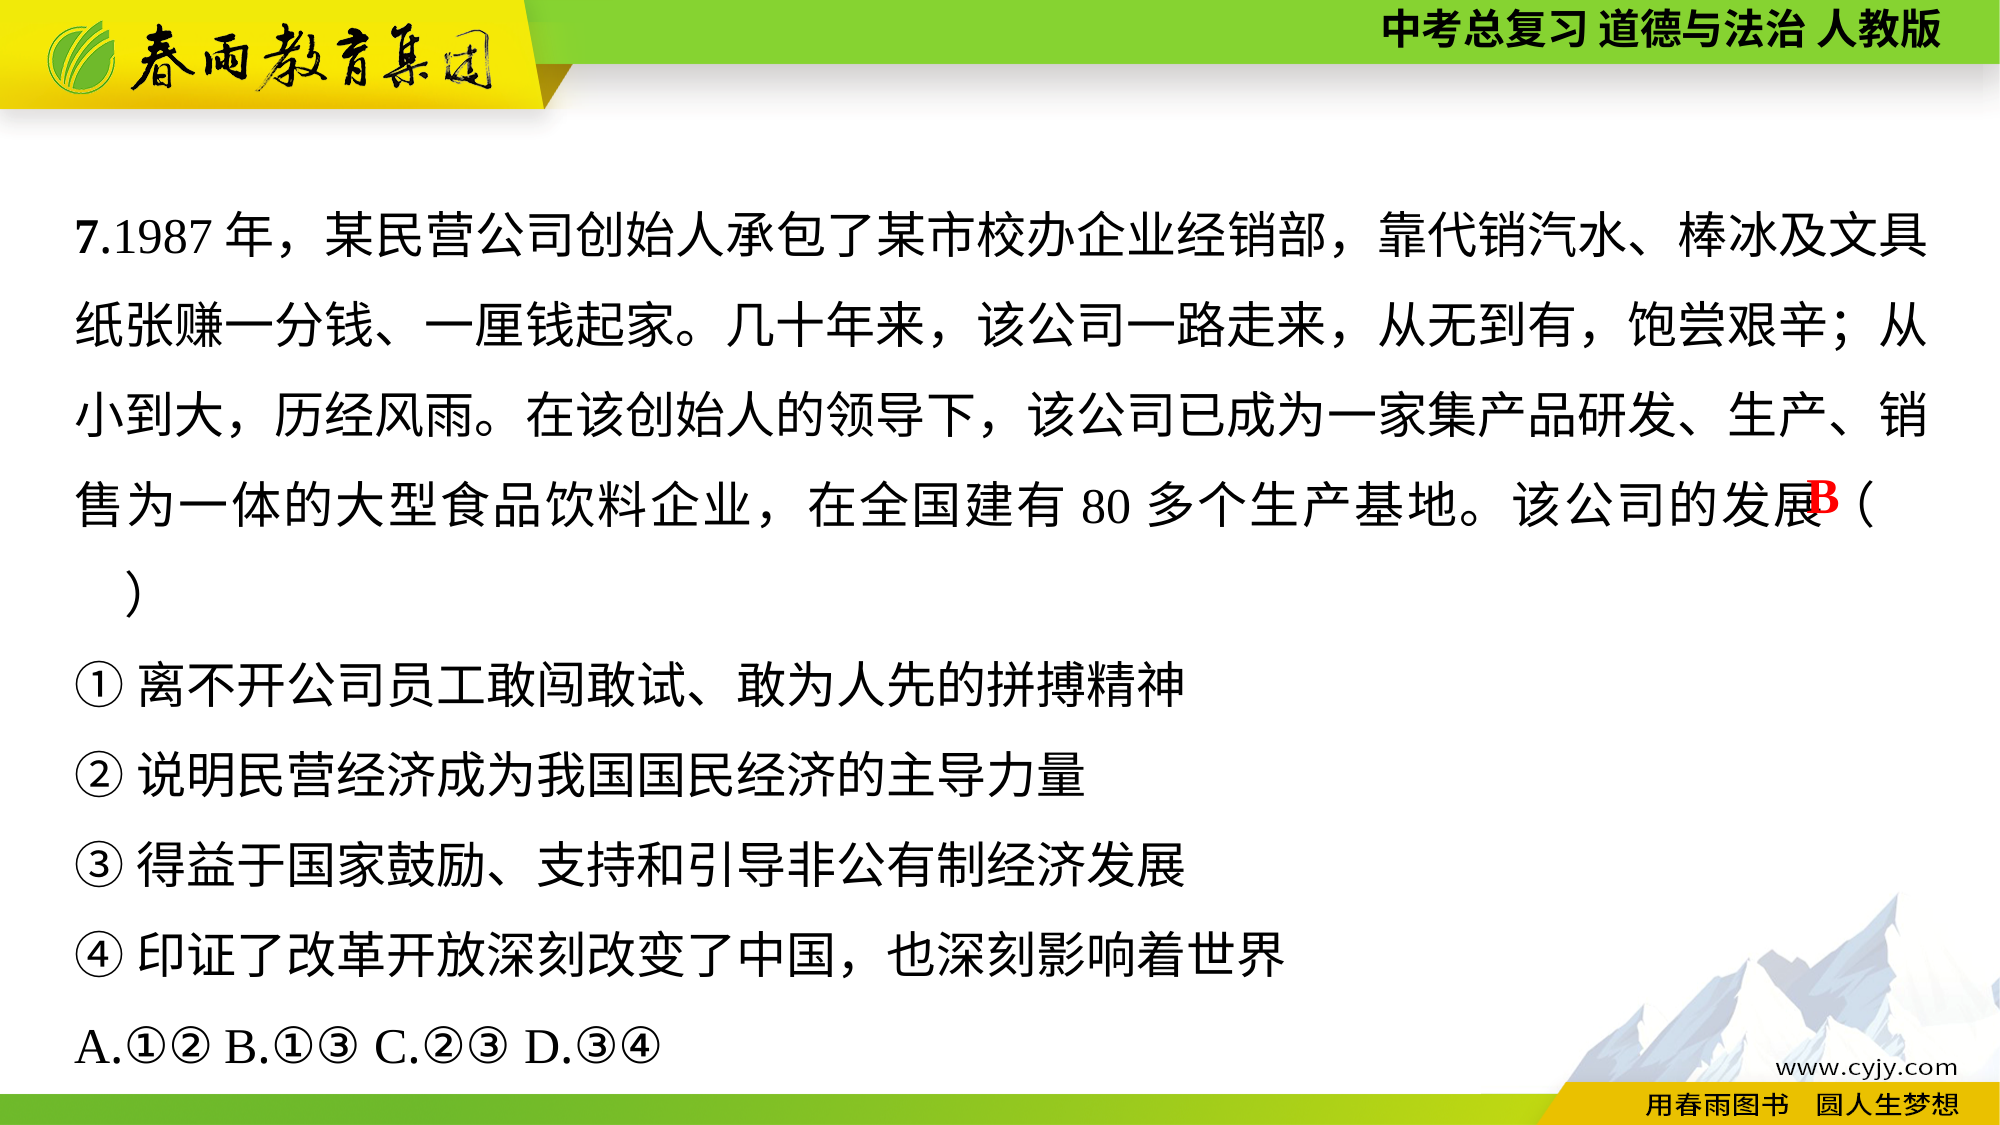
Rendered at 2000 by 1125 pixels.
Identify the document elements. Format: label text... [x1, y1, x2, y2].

list 7.1987年，某民营公司创始人承包了某市校办企业经销部，靠代销汽水、棒冰及文具纸张赚一分钱、一厘钱起家。几十年来，该公司一路走来，从无到有，饱尝艰辛；从小到大，历经风雨。在该创始人的领导下，该公司已成为一家集产品研发、生产、销售为一体的大型食品饮料企业，在全国建有80多个生产基地。该公司的发展（ ） ①离不开公司员工敢闯敢试、敢为人先的拼搏精神 ②说明民营经济成为我国国民经济的主导力量 ③得益于国家鼓励、支持和引导非公有制经济发展 ④印证了改革开放深刻改变了中国，也深刻影响着世界 A.①② B.①③ C.②③ D.③④ [59, 166, 1944, 988]
text_box B [1791, 456, 1855, 531]
picture [0, 0, 2000, 1125]
